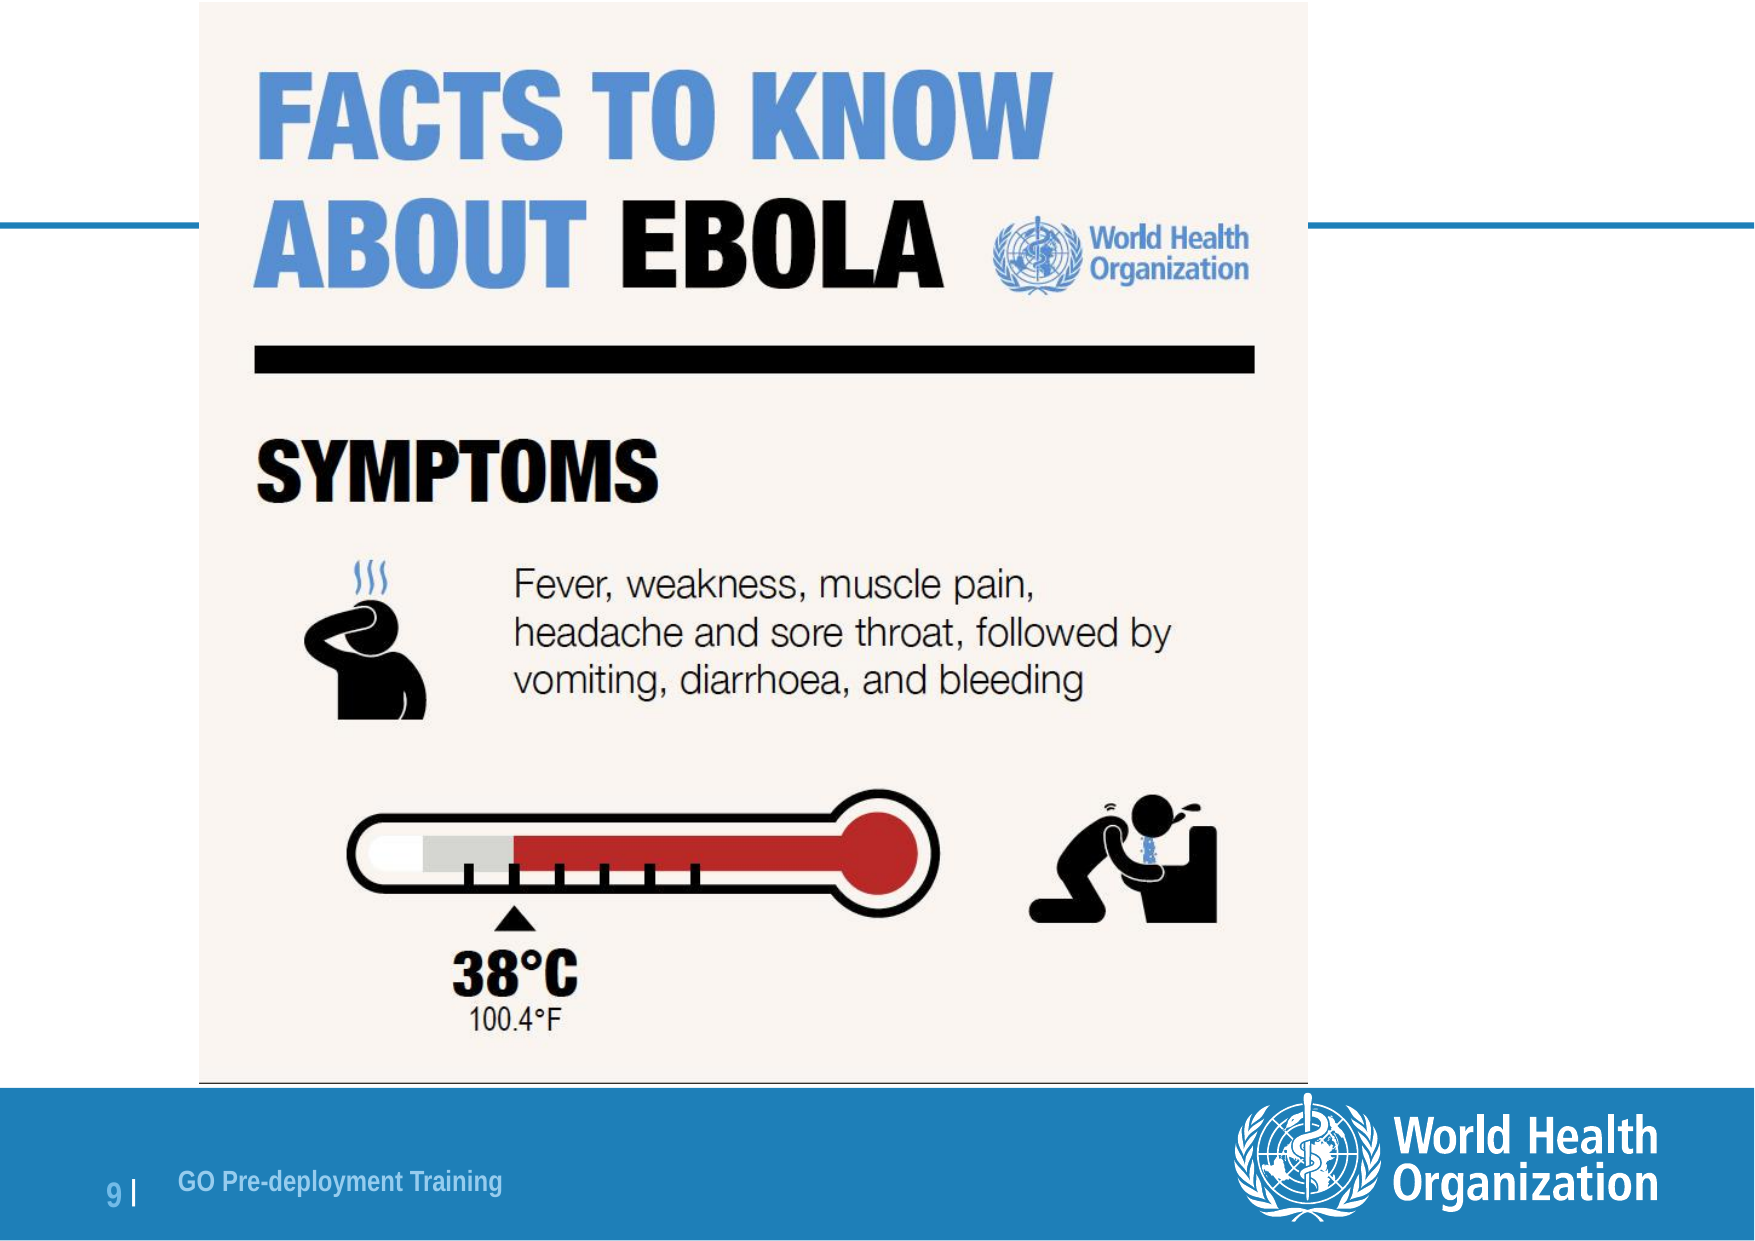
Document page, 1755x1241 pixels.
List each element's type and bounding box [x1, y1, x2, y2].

list [198, 1, 1308, 1085]
